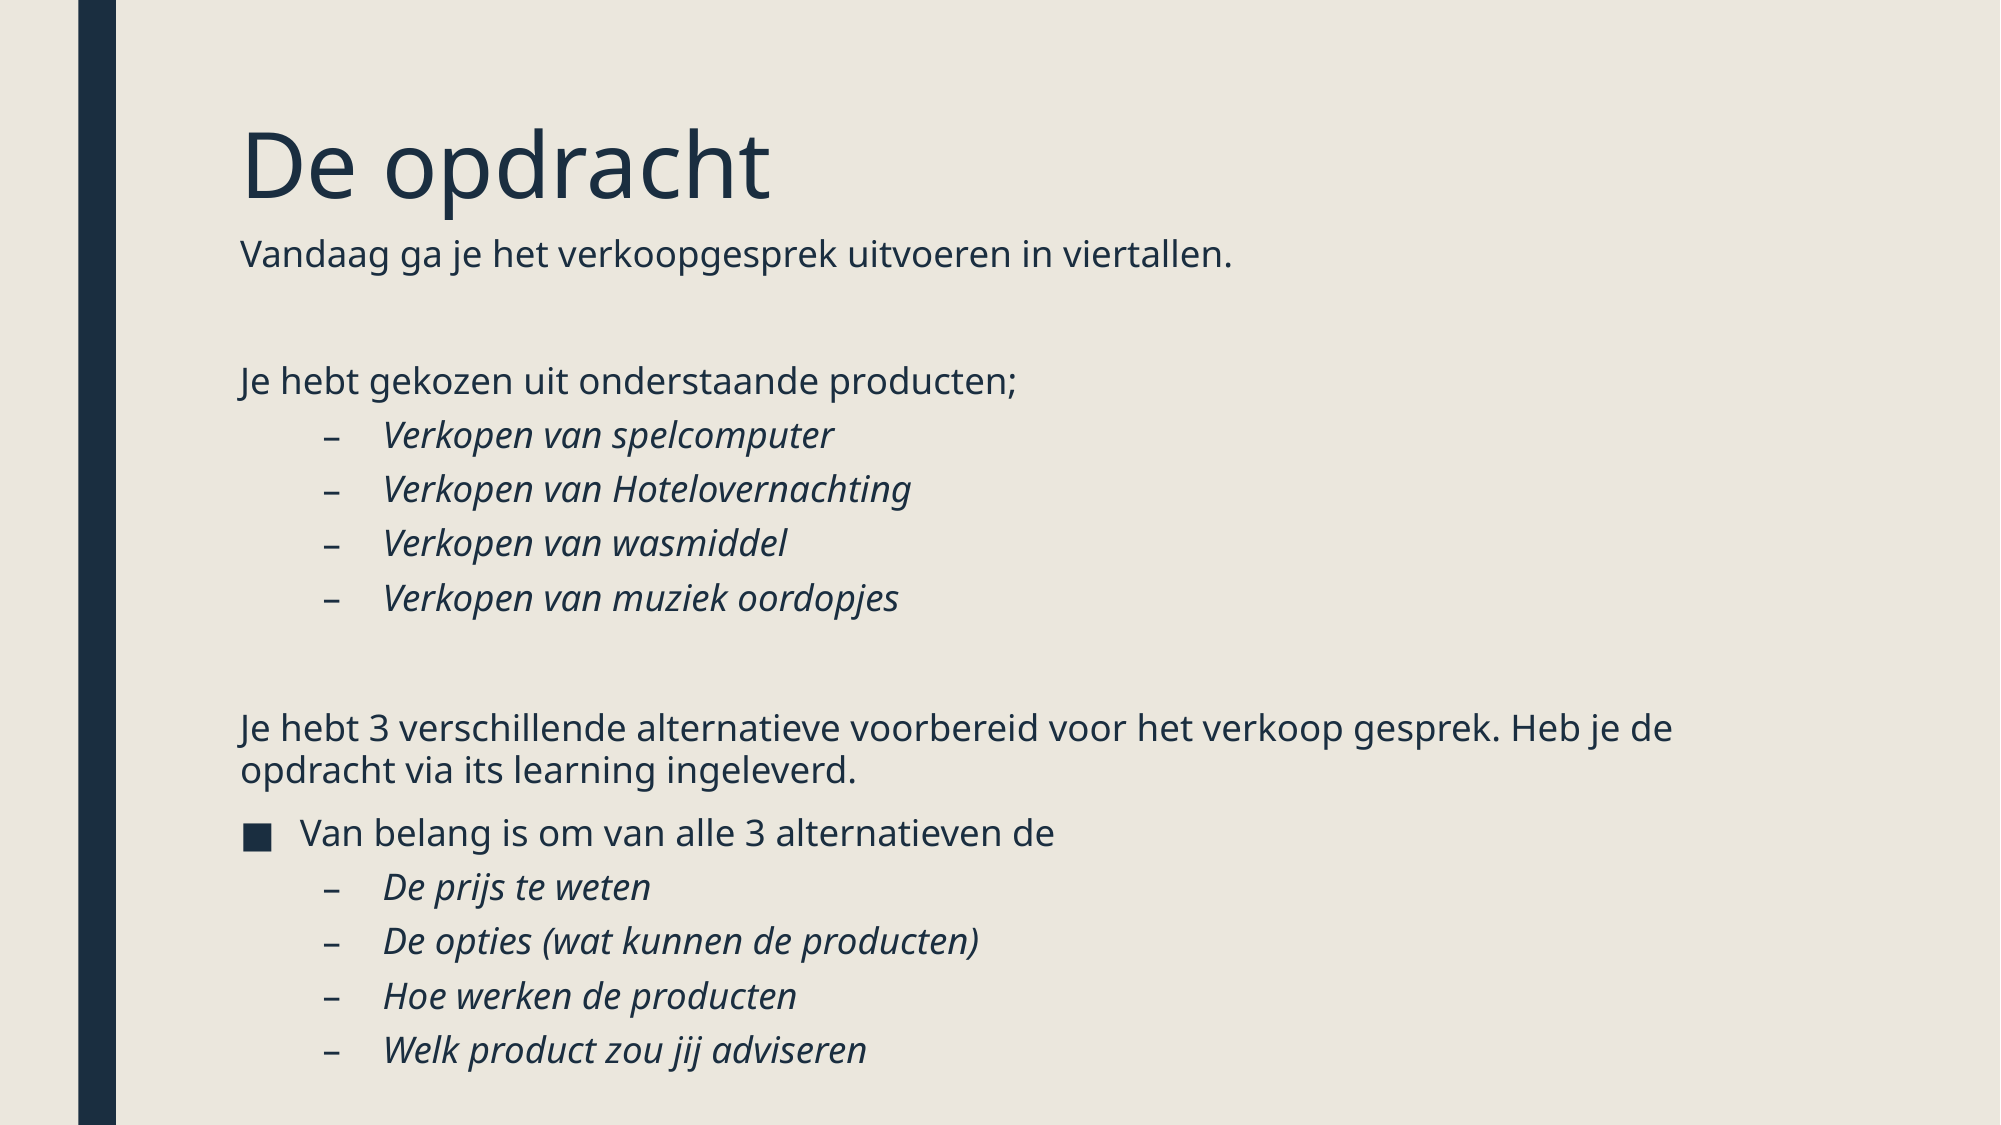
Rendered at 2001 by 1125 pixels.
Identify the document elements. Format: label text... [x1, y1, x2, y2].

title De opdracht [225, 112, 1800, 227]
list Vandaag ga je het verkoopgesprek uitvoeren in viertallen. Je hebt gekozen uit onderstaande producten; Verkopen van spelcomputer Verkopen van Hotelovernachting Verkopen van wasmiddel Verkopen van muziek oordopjes Je hebt 3 verschillende alternatieve voorbereid voor het verkoop gesprek. Heb je de opdracht via its learning ingeleverd. Van belang is om van alle 3 alternatieven de De prijs te weten De opties (wat kunnen de producten) Hoe werken de producten Welk product zou jij adviseren [225, 227, 1800, 1084]
